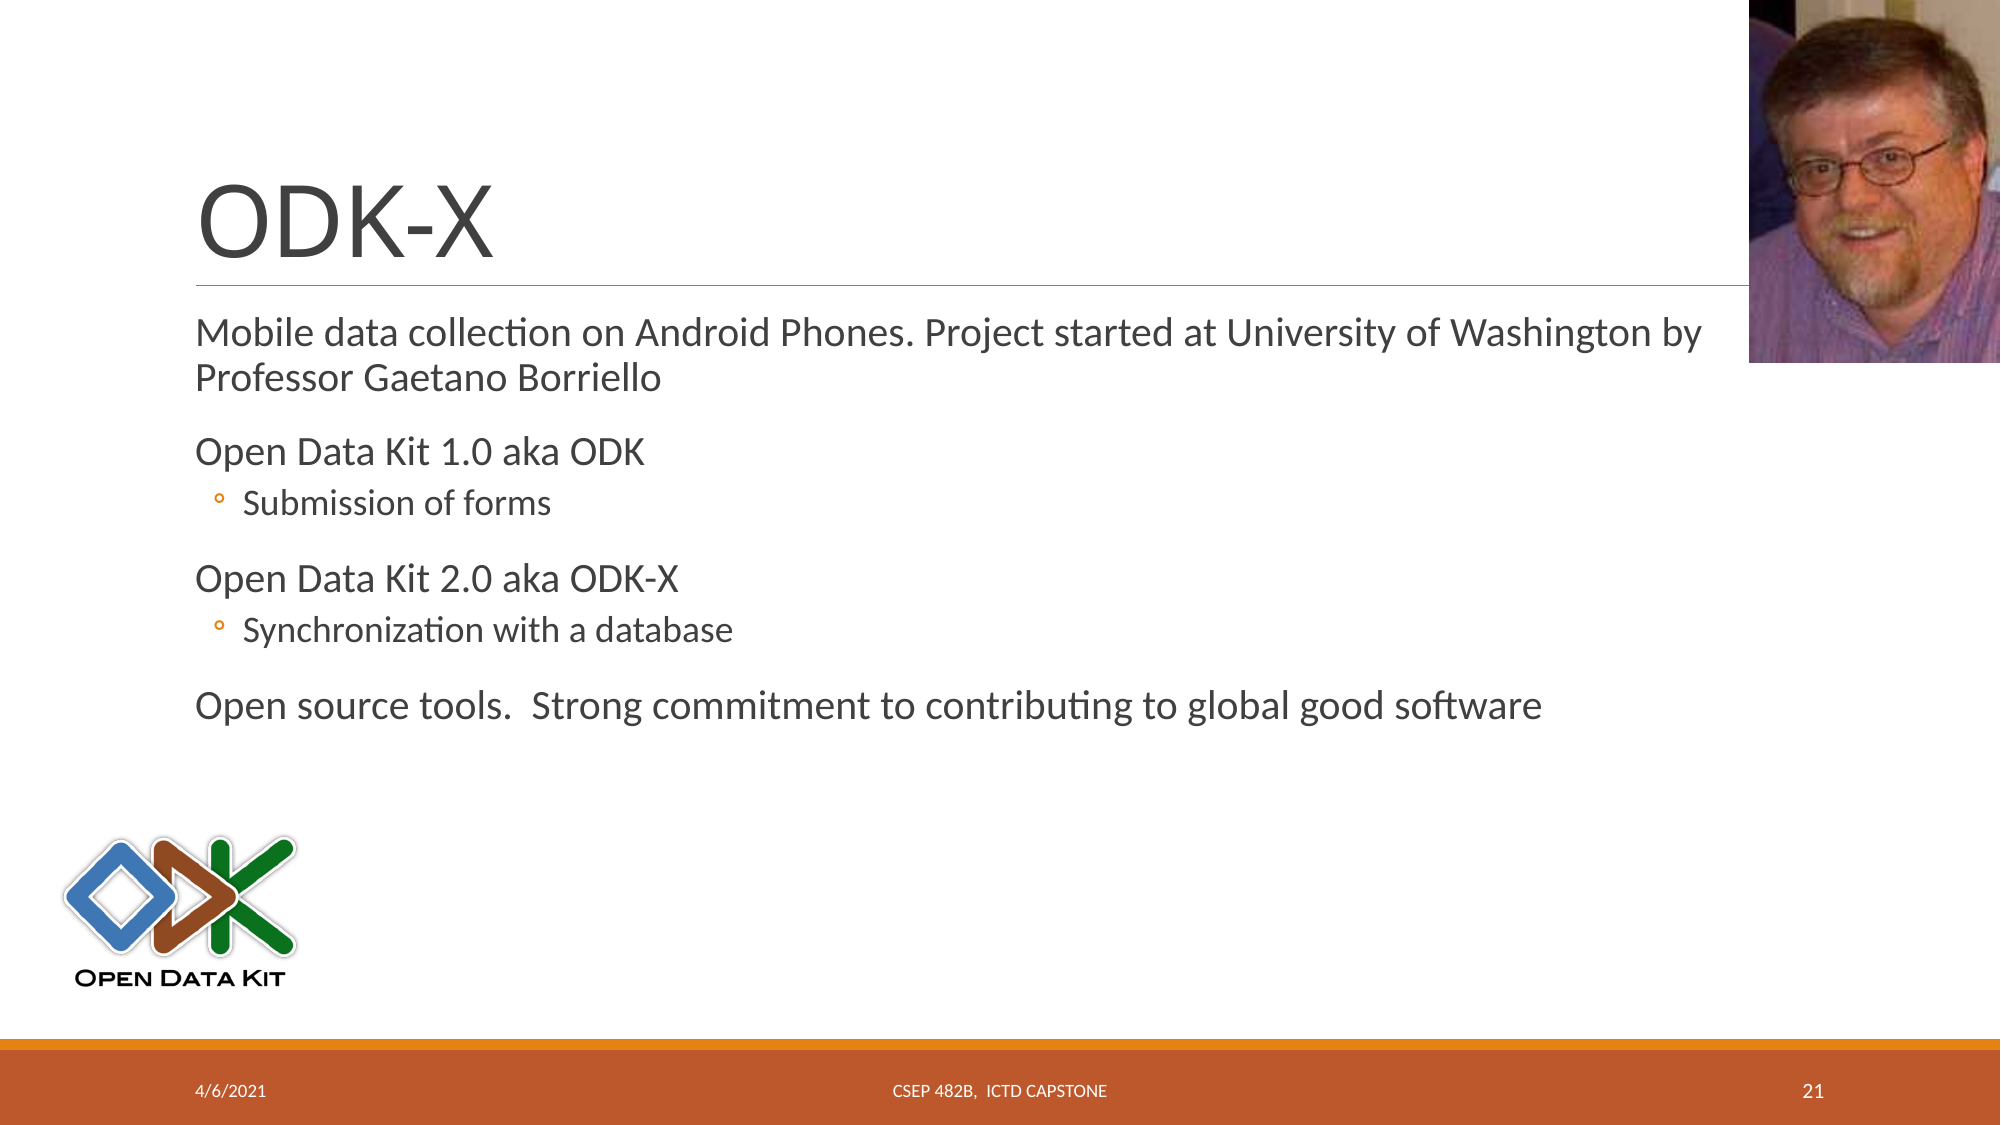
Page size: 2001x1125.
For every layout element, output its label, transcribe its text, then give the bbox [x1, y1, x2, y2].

picture [50, 783, 310, 1043]
title ODK-X [180, 47, 1746, 285]
picture [1748, 0, 2000, 364]
slide_number 21 [1624, 1059, 1840, 1120]
footer CSEP 482B, ICTD Capstone [604, 1059, 1396, 1120]
list Mobile data collection on Android Phones. Project started at University of Washington by Professor Gaetano Borriello Open Data Kit 1.0 aka ODK Submission of forms Open Data Kit 2.0 aka ODK-X Synchronization with a database Open source tools. Strong commitment to contributing to global good software [180, 302, 1830, 963]
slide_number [180, 1059, 586, 1120]
